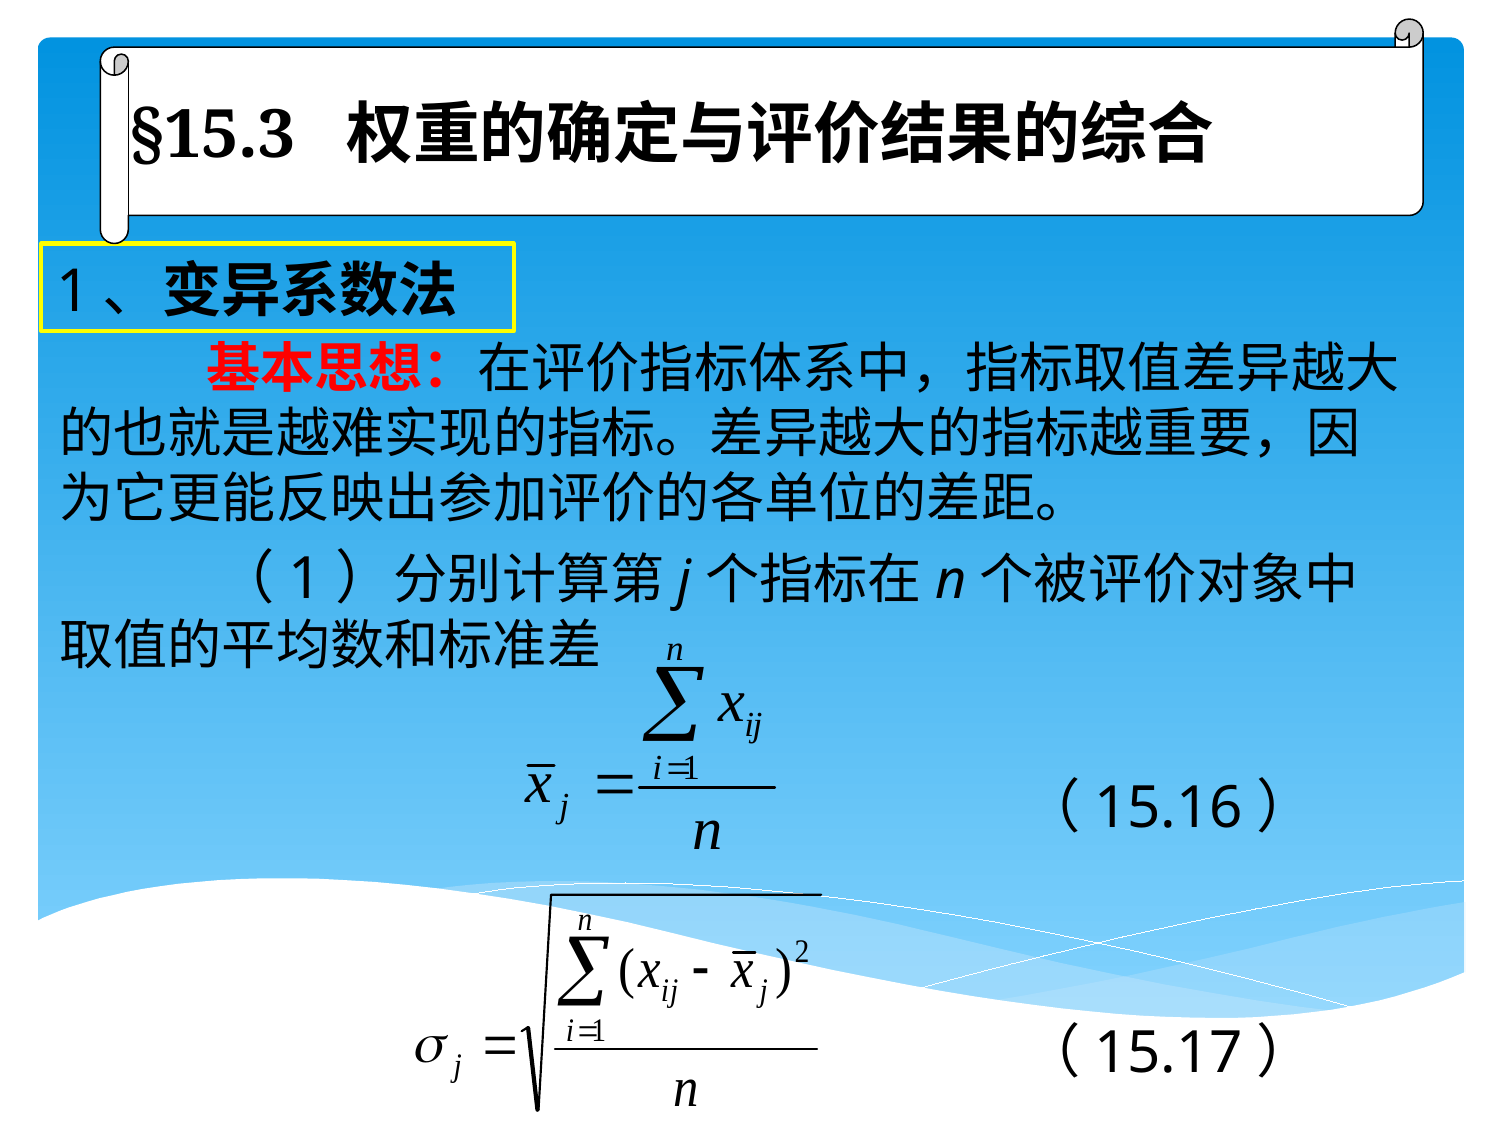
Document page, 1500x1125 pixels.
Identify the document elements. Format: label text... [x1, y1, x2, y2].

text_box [407, 879, 831, 1124]
title 1、变异系数法 [41, 243, 514, 331]
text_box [513, 621, 786, 864]
subtitle 基本思想：在评价指标体系中，指标取值差异越大的也就是越难实现的指标。差异越大的指标越重要，因为它更能反映出参加评价的各单位的差距。 （1）分别计算第j个指标在n个被评价对象中取值的平均数和标准差 （15.16） （15.17） [44, 326, 1424, 1125]
text_box §15.3 权重的确定与评价结果的综合 [100, 19, 1424, 244]
